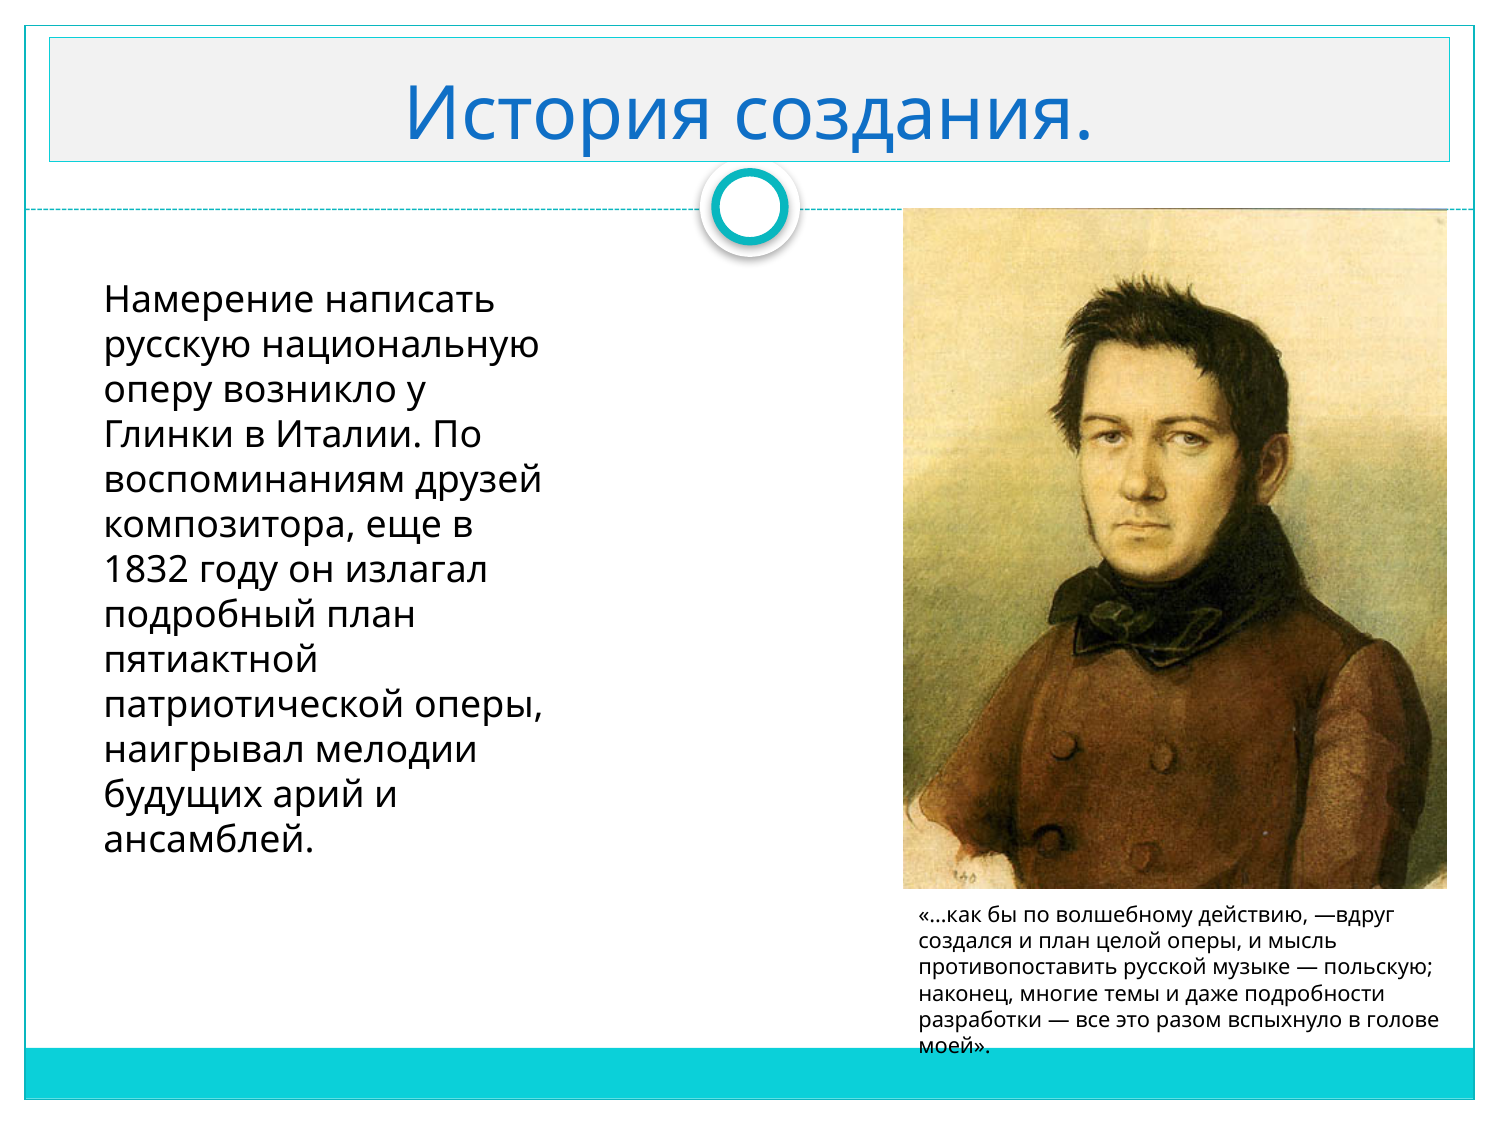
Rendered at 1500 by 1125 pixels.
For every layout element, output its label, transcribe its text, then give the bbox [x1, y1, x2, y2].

text_box Намерение написать русскую национальную оперу возникло у Глинки в Италии. По воспоминаниям друзей композитора, еще в 1832 году он излагал подробный план пятиактной патриотической оперы, наигрывал мелодии будущих арий и ансамблей. [88, 267, 573, 867]
text_box «…как бы по волшебному действию, —вдруг создался и план целой оперы, и мысль противопоставить русской музыке — польскую; наконец, многие темы и даже подробности разработки — все это разом вспыхнуло в голове моей». [903, 893, 1465, 1066]
picture [903, 207, 1448, 890]
title История создания. [49, 37, 1450, 162]
